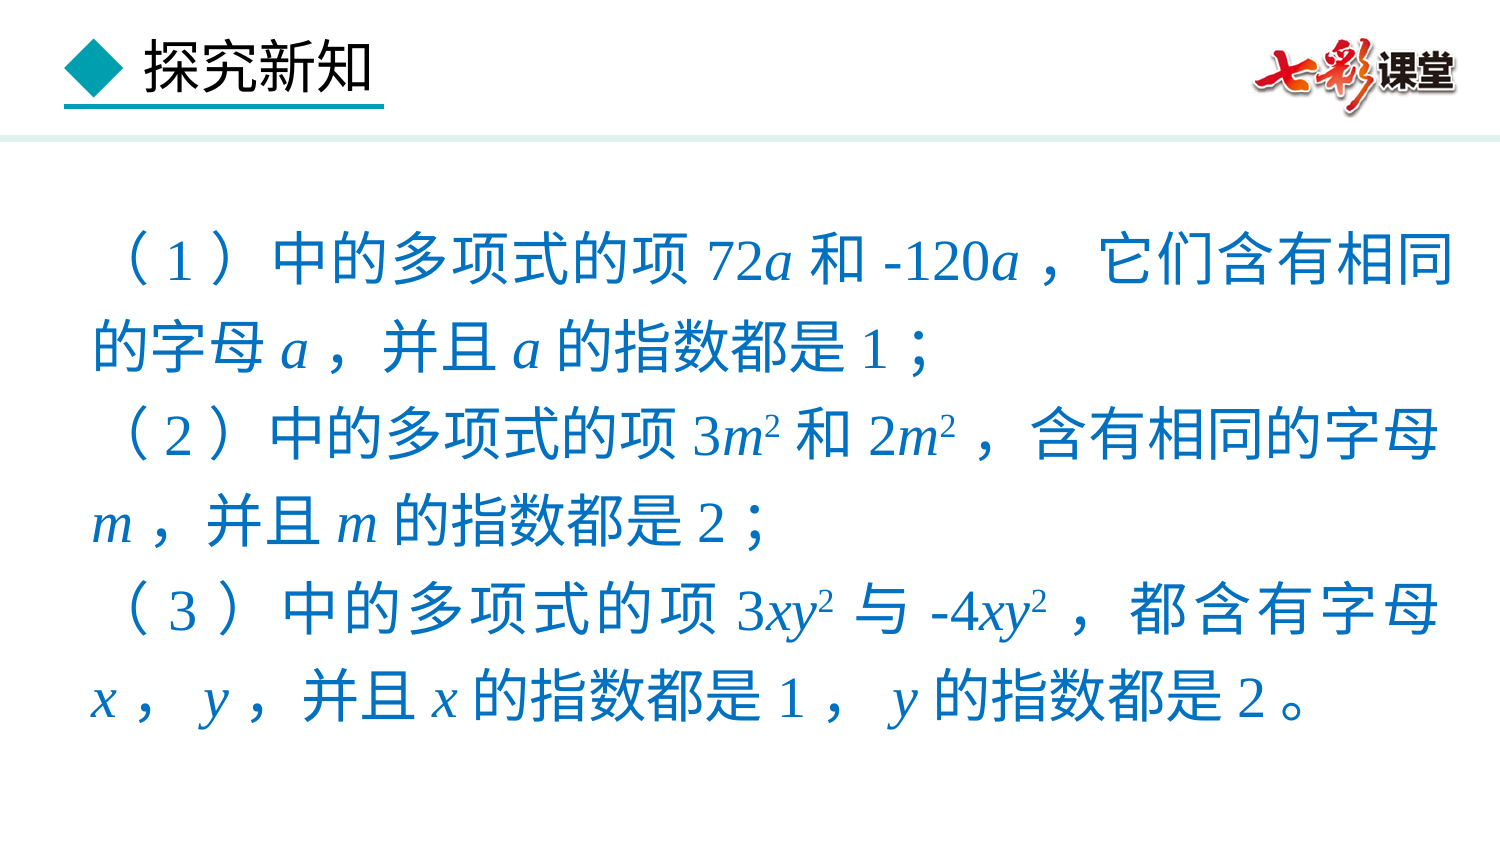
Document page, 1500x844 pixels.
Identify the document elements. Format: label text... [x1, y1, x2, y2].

picture [1249, 32, 1461, 118]
text_box （1）中的多项式的项72a和-120a，它们含有相同的字母a，并且a的指数都是1； （2）中的多项式的项3m2和2m2，含有相同的字母m，并且m的指数都是2； （3）中的多项式的项3xy2与-4xy2，都含有字母x，y，并且x的指数都是1，y的指数都是2。 [76, 197, 1470, 737]
